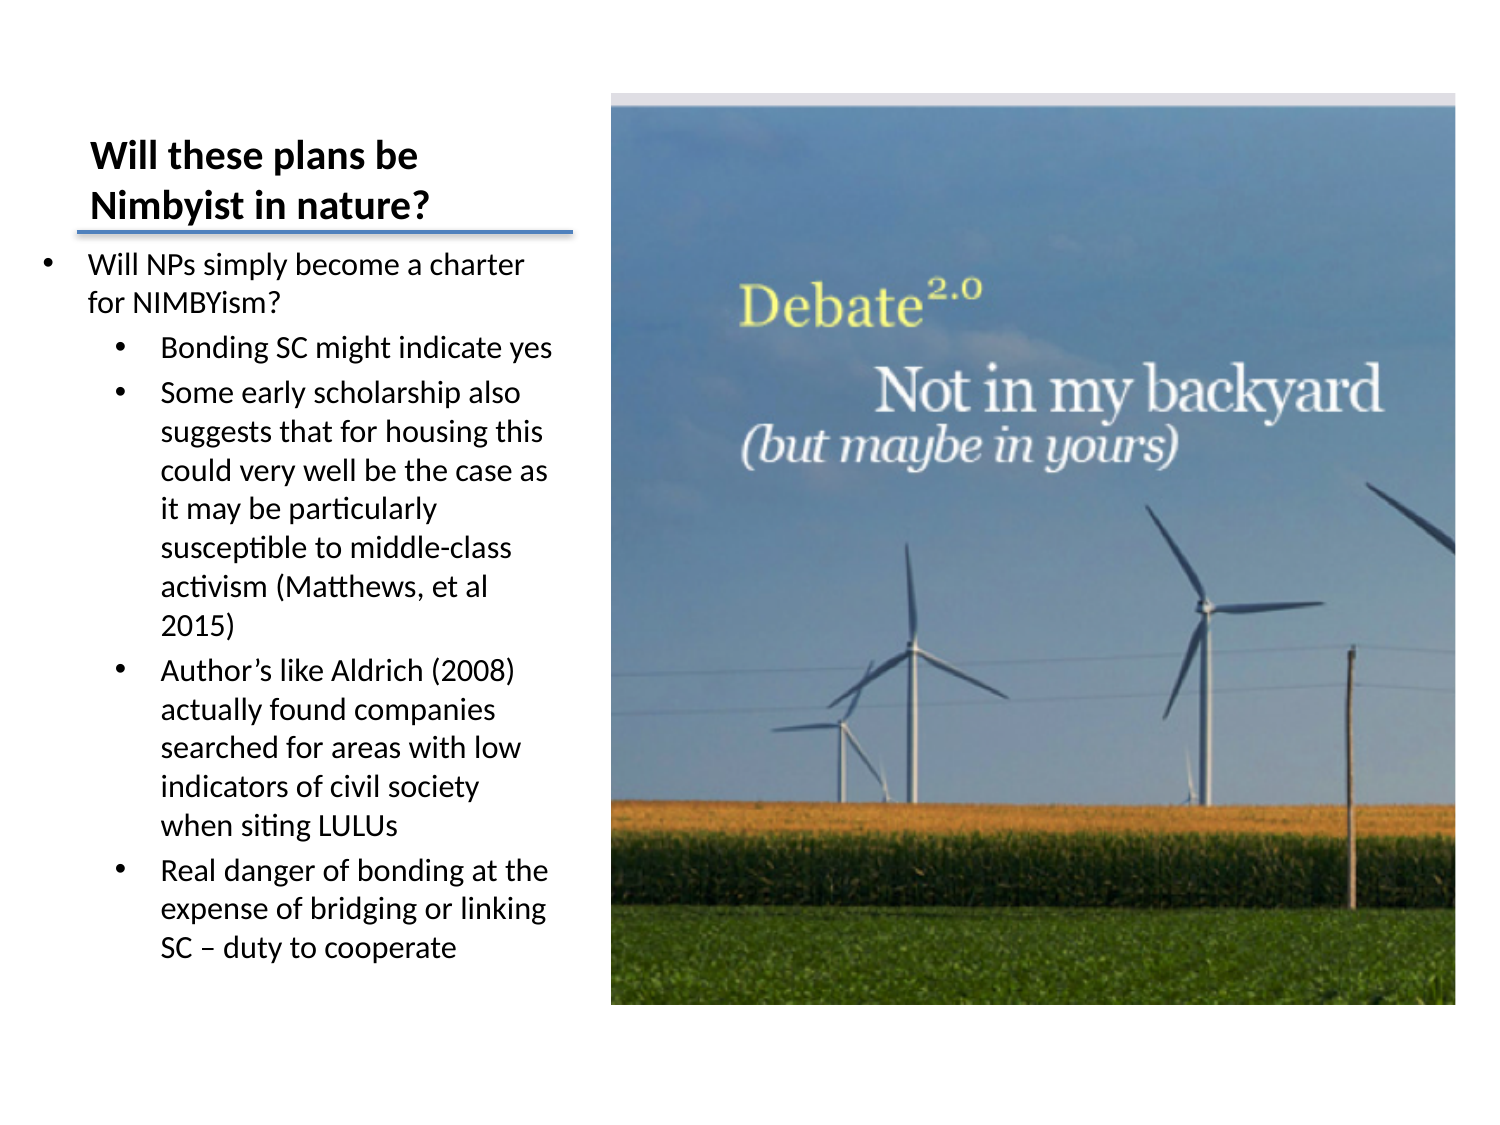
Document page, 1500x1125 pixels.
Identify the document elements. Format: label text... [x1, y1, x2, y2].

title Will these plans be Nimbyist in nature? [75, 44, 569, 229]
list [610, 92, 1456, 1006]
list Will NPs simply become a charter for NIMBYism? Bonding SC might indicate yes Some early scholarship also suggests that for housing this could very well be the case as it may be particularly susceptible to middle-class activism (Matthews, et al 2015) Author’s like Aldrich (2008) actually found companies searched for areas with low indicators of civil society when siting LULUs Real danger of bonding at the expense of bridging or linking SC – duty to cooperate [27, 235, 569, 1005]
